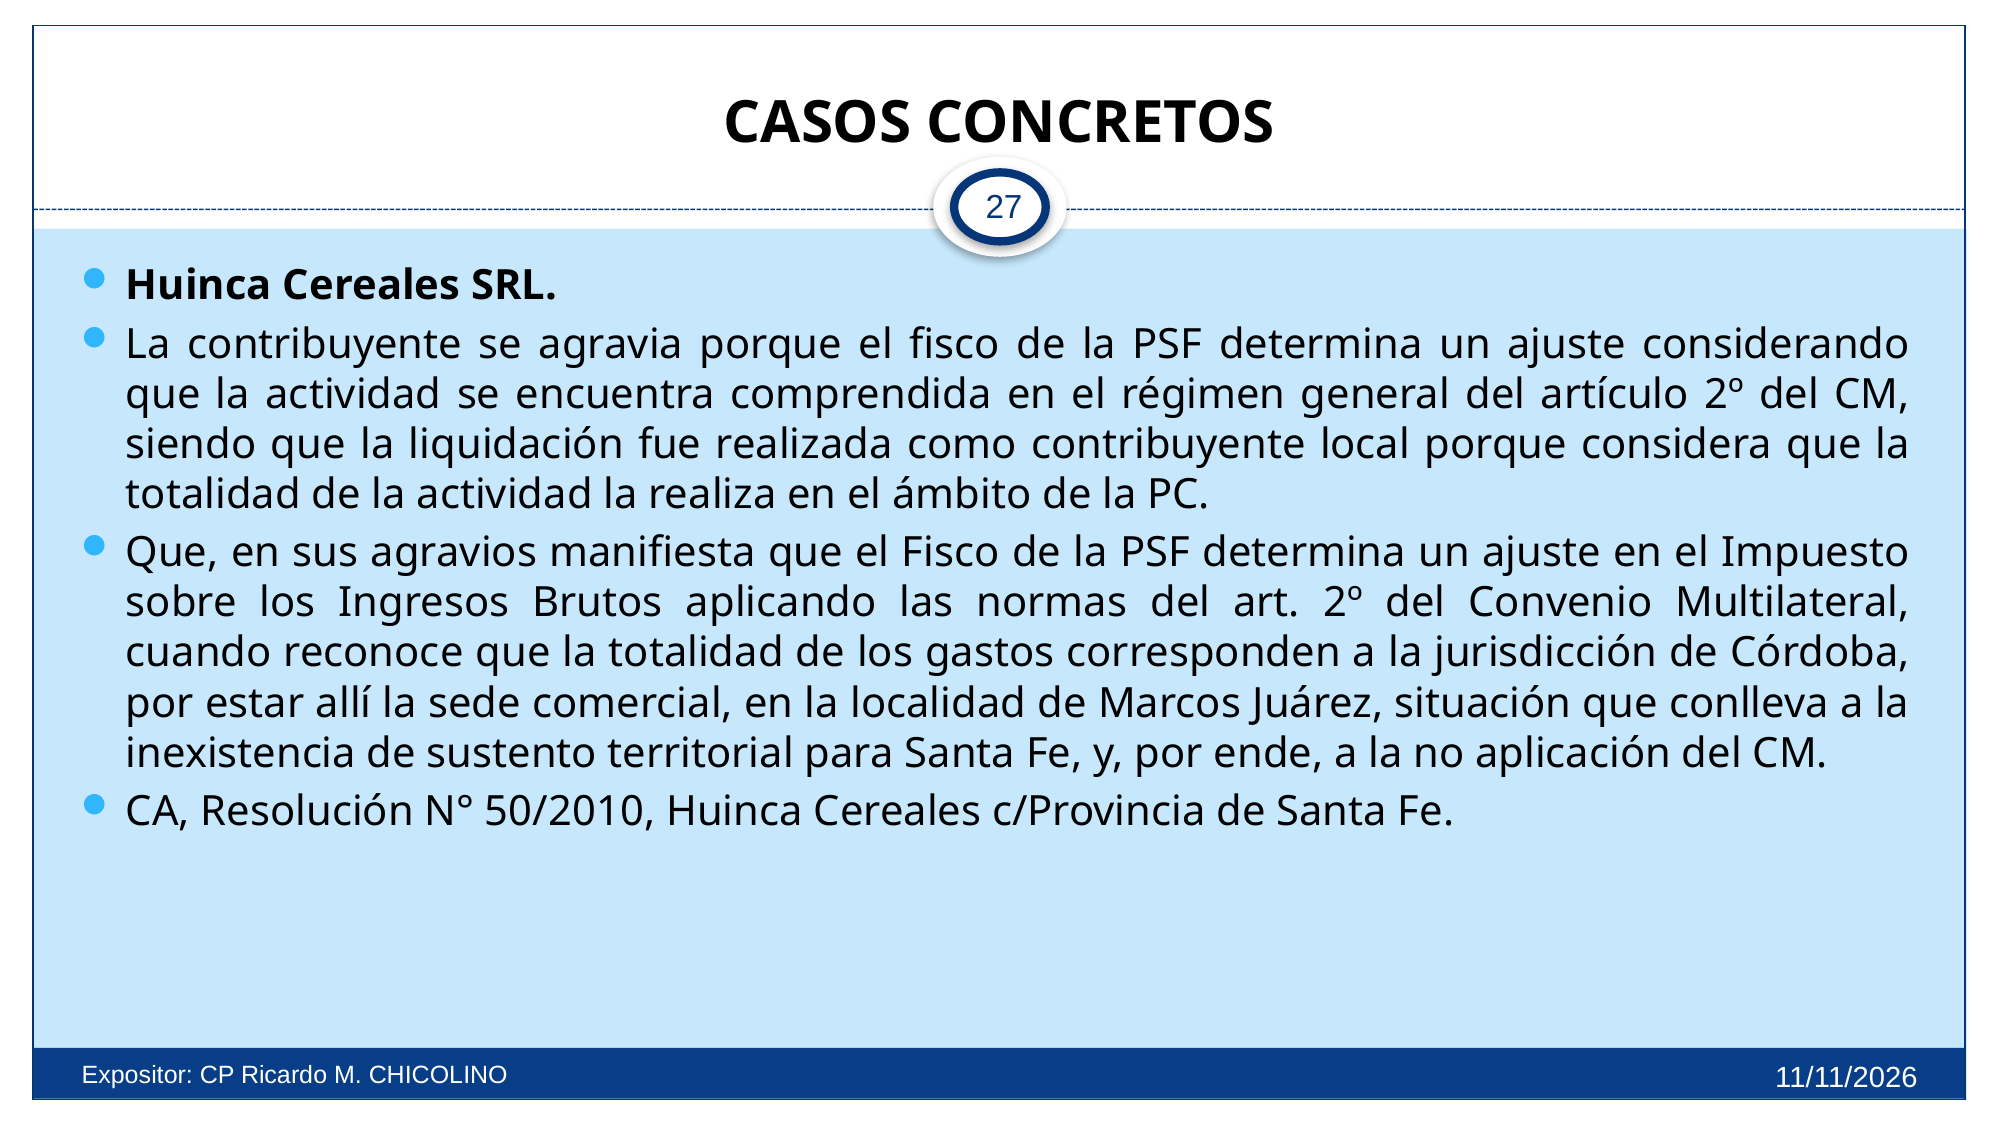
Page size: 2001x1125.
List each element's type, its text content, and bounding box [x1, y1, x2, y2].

footer Expositor: CP Ricardo M. CHICOLINO [66, 1051, 850, 1112]
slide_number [1266, 1050, 1933, 1111]
slide_number 27 [954, 168, 1055, 241]
title CASOS CONCRETOS [65, 37, 1933, 162]
list Huinca Cereales SRL. La contribuyente se agravia porque el fisco de la PSF determina un ajuste considerando que la actividad se encuentra comprendida en el régimen general del artículo 2º del CM, siendo que la liquidación fue realizada como contribuyente local porque considera que la totalidad de la actividad la realiza en el ámbito de la PC. Que, en sus agravios manifiesta que el Fisco de la PSF determina un ajuste en el Impuesto sobre los Ingresos Brutos aplicando las normas del art. 2º del Convenio Multilateral, cuando reconoce que la totalidad de los gastos corresponden a la jurisdicción de Córdoba, por estar allí la sede comercial, en la localidad de Marcos Juárez, situación que conlleva a la inexistencia de sustento territorial para Santa Fe, y, por ende, a la no aplicación del CM. CA, Resolución N° 50/2010, Huinca Cereales c/Provincia de Santa Fe. [66, 250, 1926, 1001]
